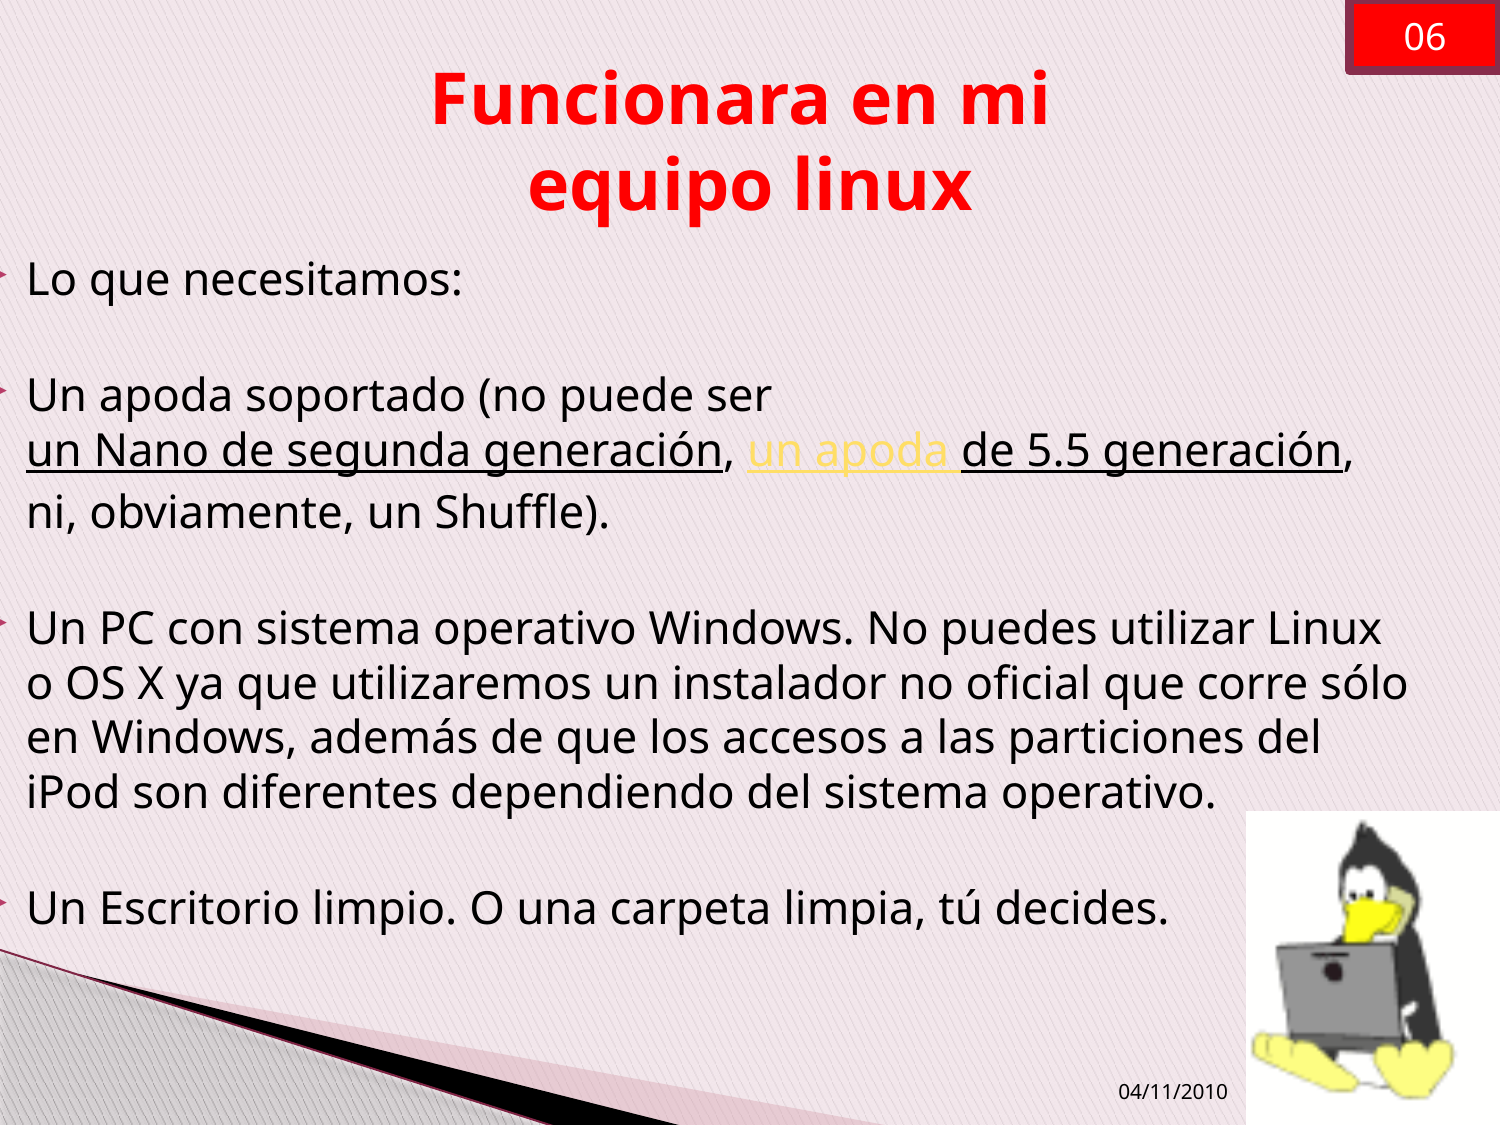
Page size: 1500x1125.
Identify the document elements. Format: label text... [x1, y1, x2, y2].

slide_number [1103, 1051, 1240, 1112]
text_box 06 [1345, 0, 1500, 75]
list Lo que necesitamos: Un apoda soportado (no puede ser un Nano de segunda generación, un apoda de 5.5 generación, ni, obviamente, un Shuffle). Un PC con sistema operativo Windows. No puedes utilizar Linux o OS X ya que utilizaremos un instalador no oficial que corre sólo en Windows, además de que los accesos a las particiones del iPod son diferentes dependiendo del sistema operativo. Un Escritorio limpio. O una carpeta limpia, tú decides. [0, 243, 1425, 986]
title Funcionara en mi equipo linux [75, 45, 1425, 233]
picture [1245, 811, 1500, 1125]
